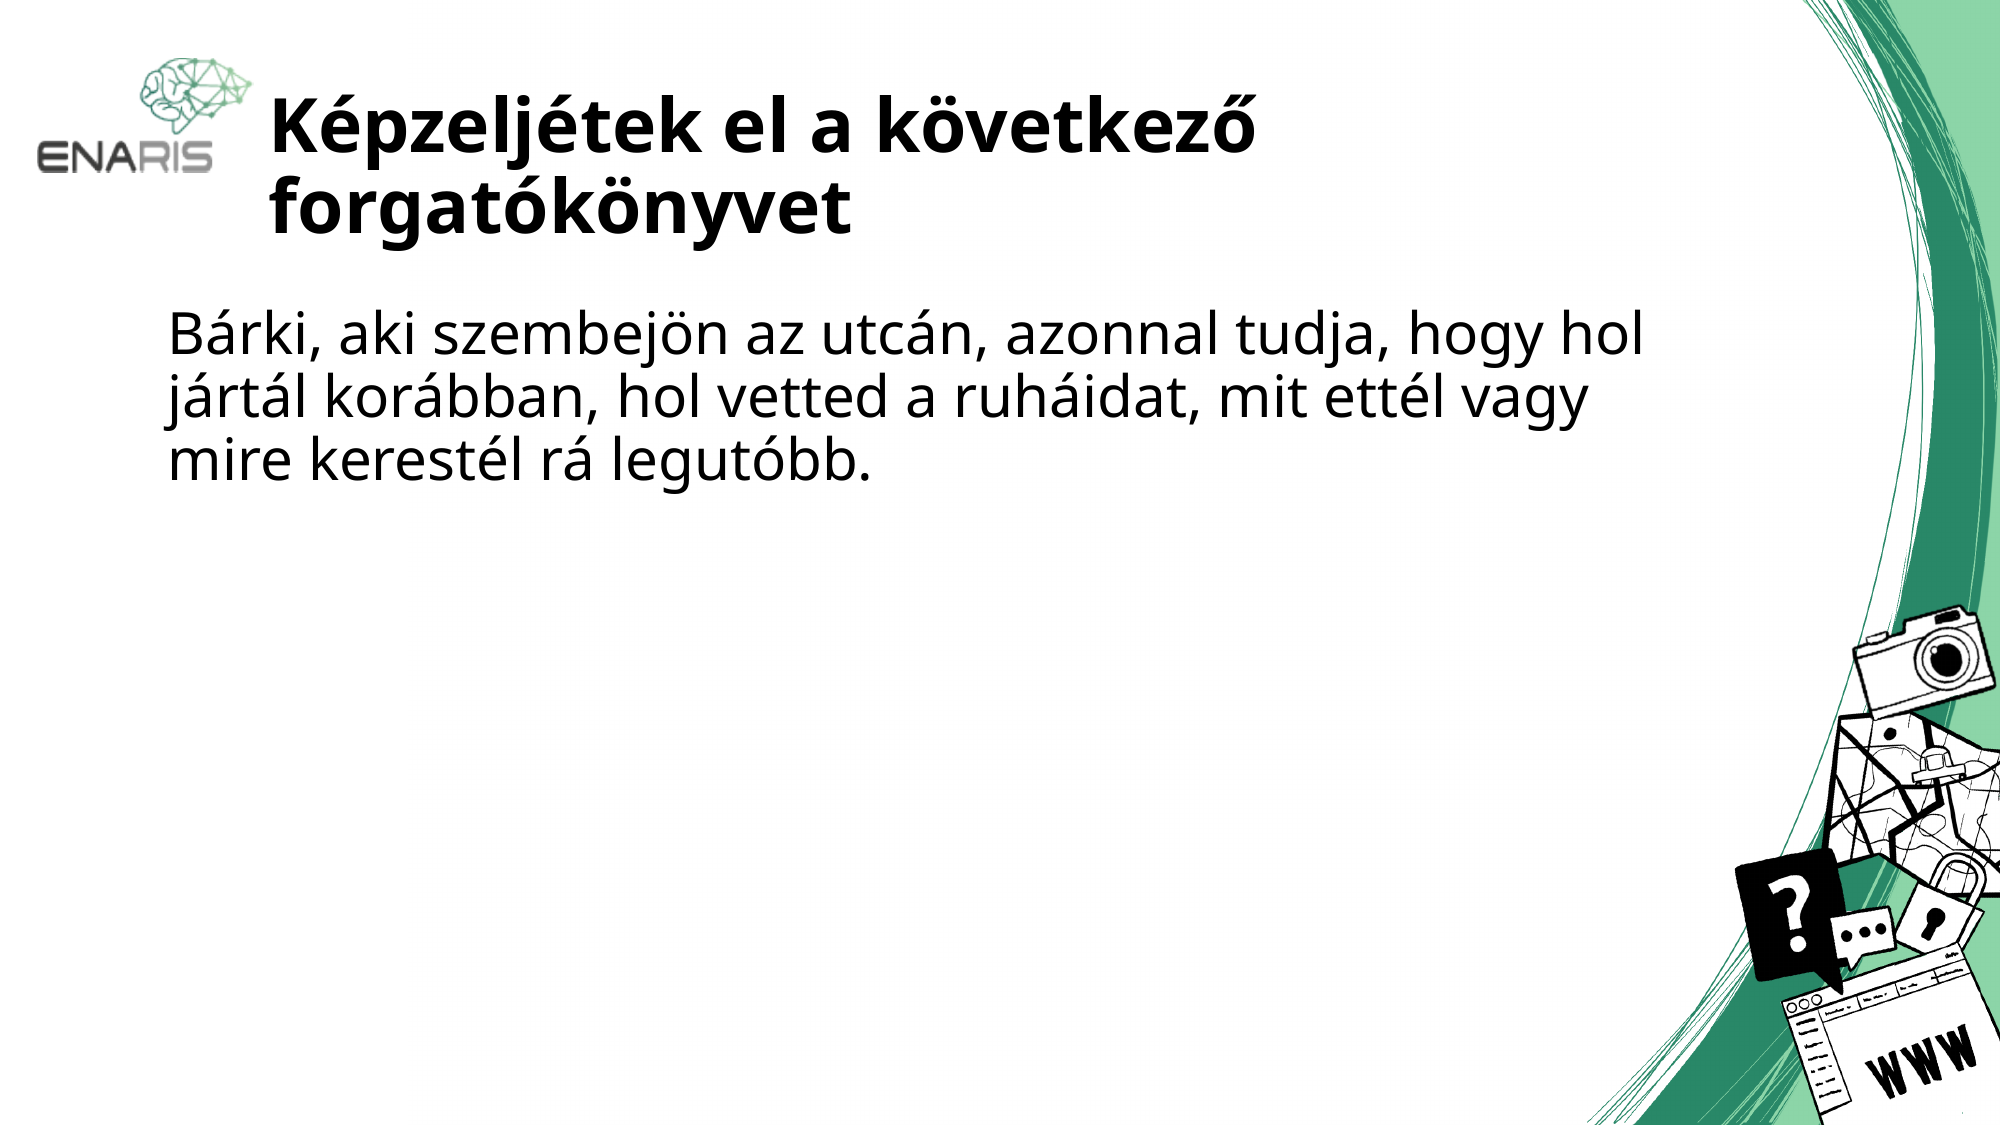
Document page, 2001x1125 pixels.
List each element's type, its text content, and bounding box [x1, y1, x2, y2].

title Képzeljétek el a következő forgatókönyvet [253, 59, 1863, 278]
picture [408, 0, 2000, 1125]
list Bárki, aki szembejön az utcán, azonnal tudja, hogy hol jártál korábban, hol vetted a ruháidat, mit ettél vagy mire kerestél rá legutóbb. [152, 297, 1728, 982]
picture [37, 58, 254, 173]
